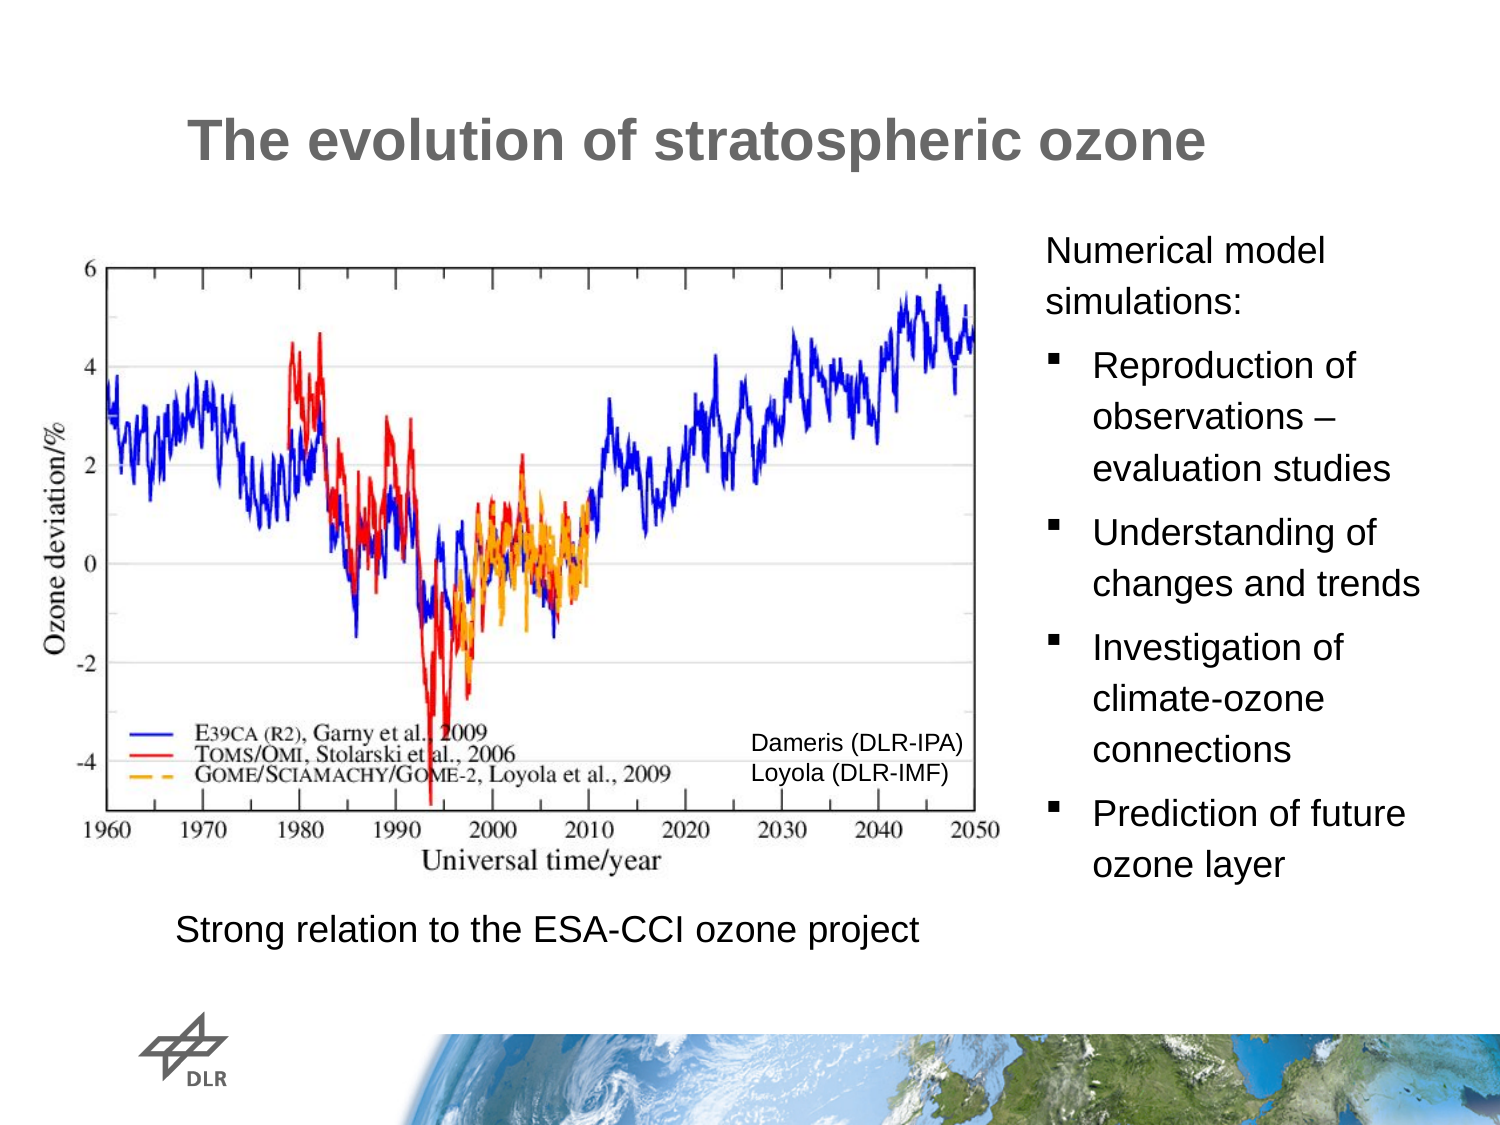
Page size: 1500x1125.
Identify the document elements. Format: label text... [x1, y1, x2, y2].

text_box Numerical model simulations: Reproduction of observations – evaluation studies Understanding of changes and trends Investigation of climate-ozone connections Prediction of future ozone layer [1045, 219, 1447, 886]
picture [0, 1007, 1500, 1125]
title The evolution of stratospheric ozone [187, 101, 1392, 223]
text_box Strong relation to the ESA-CCI ozone project [175, 905, 921, 951]
picture [40, 255, 1002, 882]
